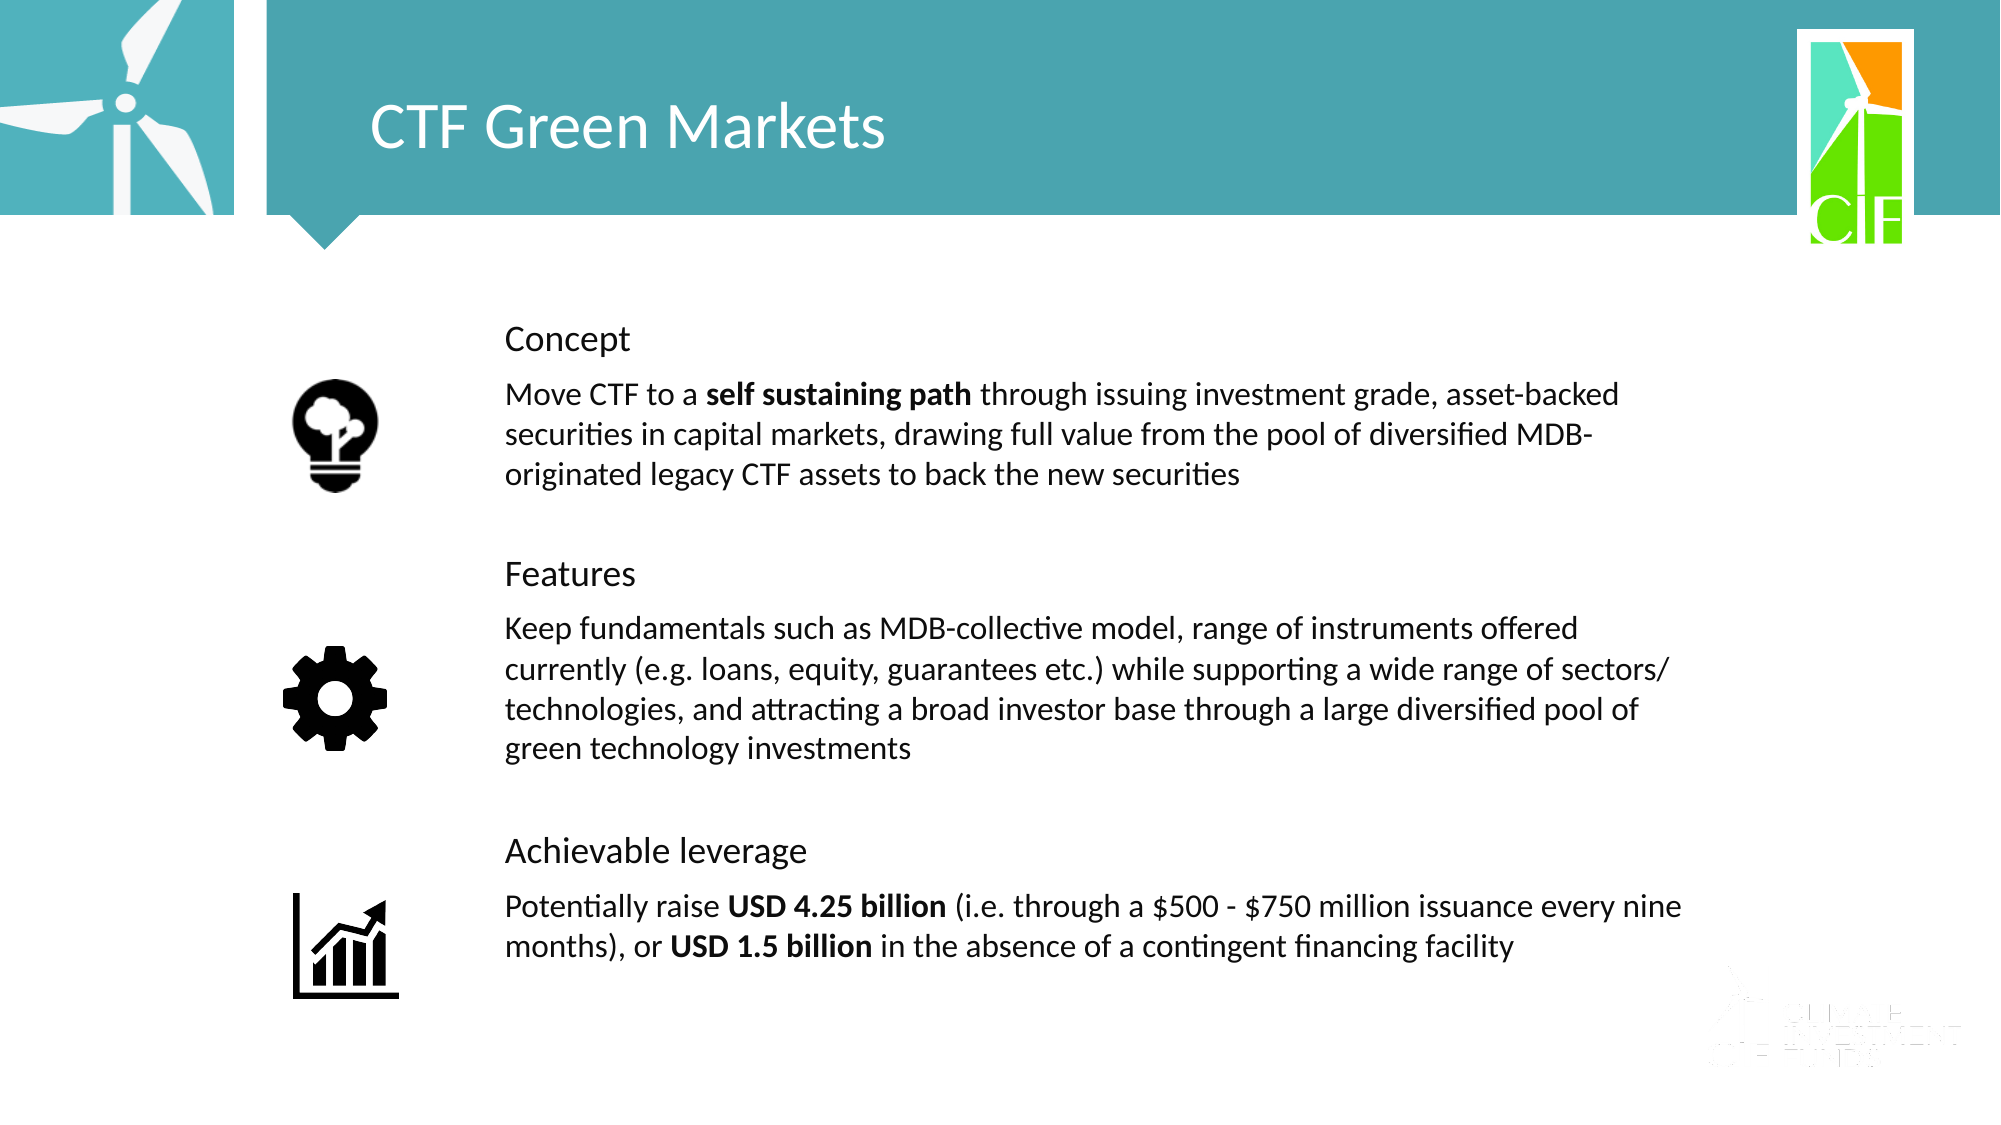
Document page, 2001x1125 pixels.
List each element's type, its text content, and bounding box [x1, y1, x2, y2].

title CTF Green Markets [370, 80, 895, 162]
picture [293, 893, 399, 999]
picture [278, 379, 393, 493]
picture [1708, 966, 1961, 1067]
text_box Concept Move CTF to a self sustaining path through issuing investment grade, asset-backed securities in capital markets, drawing full value from the pool of diversified MDB-originated legacy CTF assets to back the new securities Features Keep fundamentals such as MDB-collective model, range of instruments offered currently (e.g. loans, equity, guarantees etc.) while supporting a wide range of sectors/ technologies, and attracting a broad investor base through a large diversified pool of green technology investments Achievable leverage Potentially raise USD 4.25 billion (i.e. through a $500 - $750 million issuance every nine months), or USD 1.5 billion in the absence of a contingent financing facility [490, 302, 1712, 972]
picture [1797, 29, 1914, 259]
picture [0, 0, 234, 215]
picture [283, 646, 387, 751]
